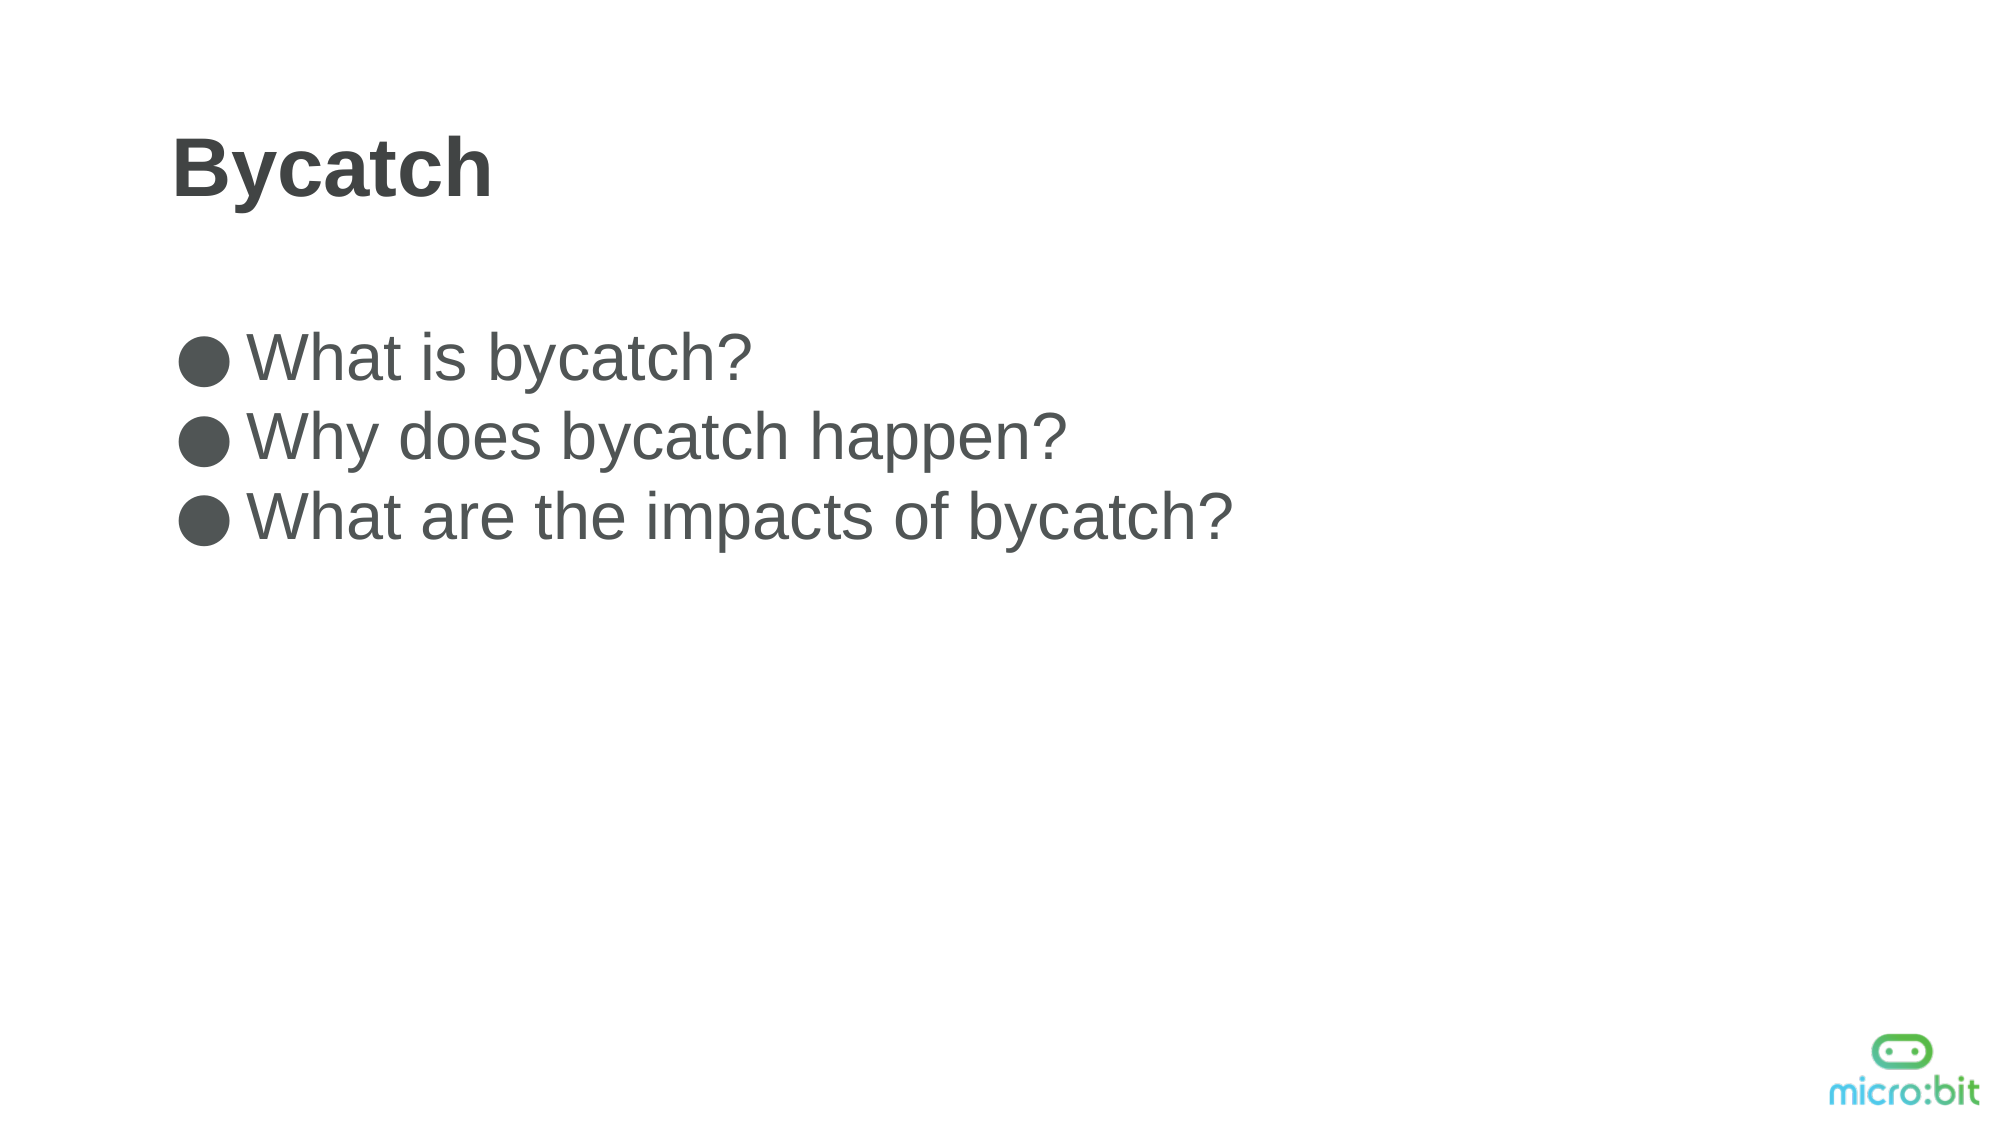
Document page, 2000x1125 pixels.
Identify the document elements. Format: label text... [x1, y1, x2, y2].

picture [1829, 1029, 1980, 1106]
text_box Bycatch What is bycatch? Why does bycatch happen? What are the impacts of bycatch? [156, 105, 1908, 929]
